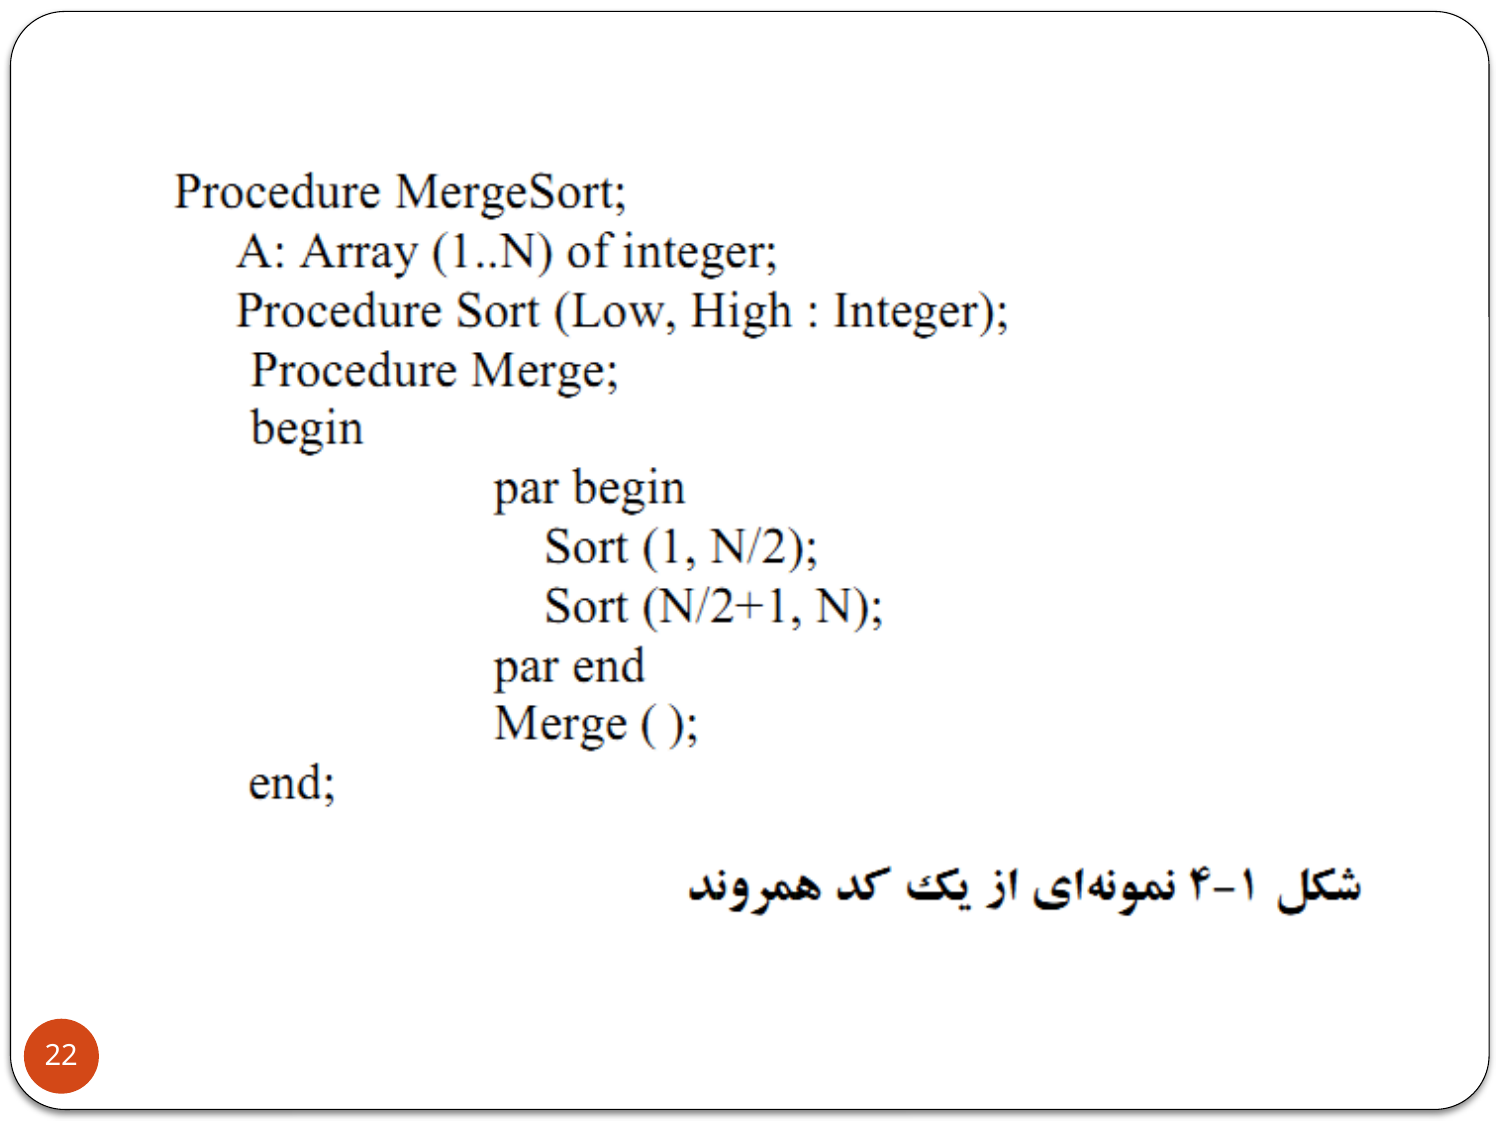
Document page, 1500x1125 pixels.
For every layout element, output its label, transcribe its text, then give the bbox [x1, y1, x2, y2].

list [103, 119, 1376, 934]
slide_number 22 [23, 1018, 99, 1094]
